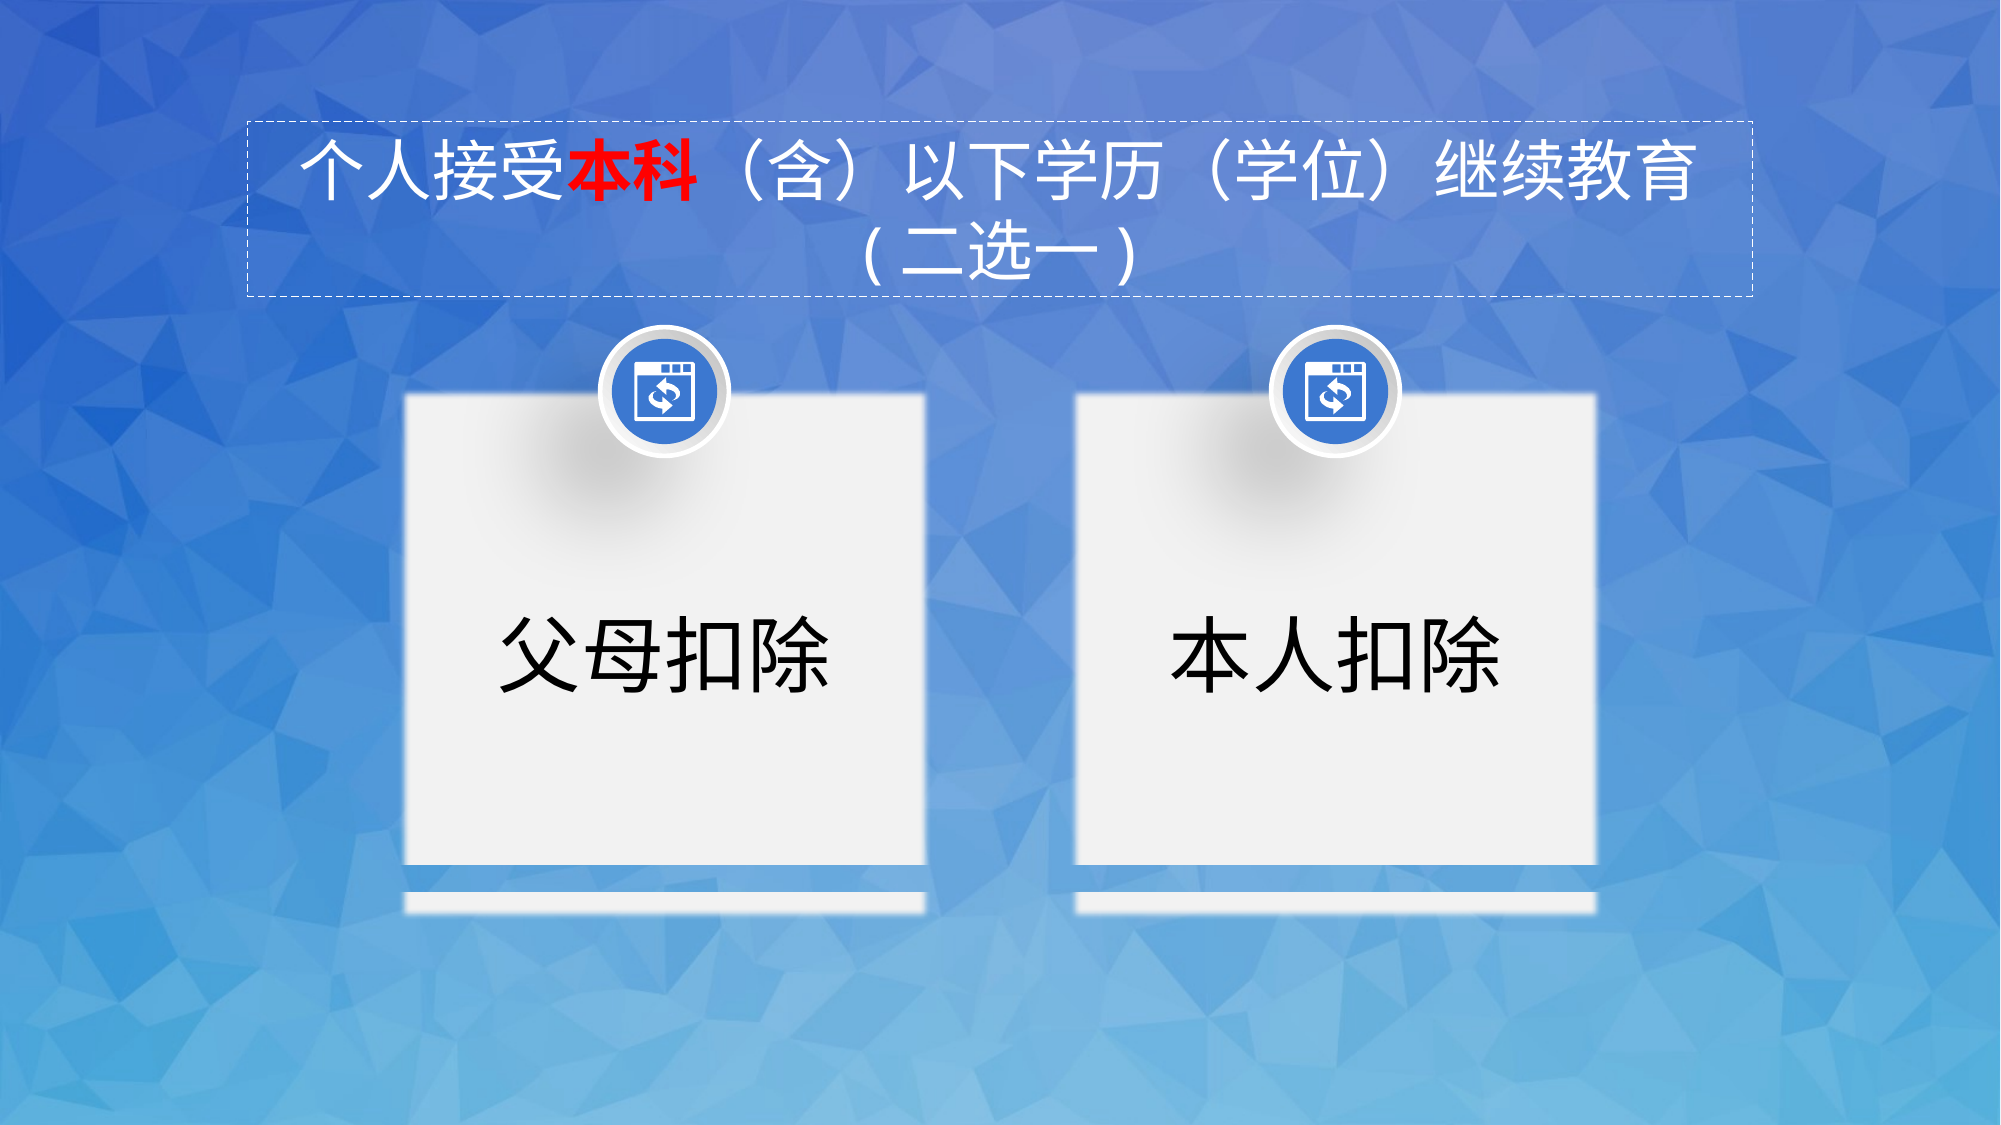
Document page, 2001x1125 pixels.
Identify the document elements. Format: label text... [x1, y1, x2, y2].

text_box 父母扣除 [408, 595, 920, 711]
text_box [1069, 865, 1602, 892]
text_box 本人扣除 [1104, 595, 1567, 711]
text_box [398, 865, 931, 892]
picture [0, 0, 2001, 1125]
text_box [600, 327, 729, 456]
text_box 个人接受本科（含）以下学历（学位）继续教育 (二选一) [247, 121, 1753, 297]
text_box [1080, 398, 1593, 865]
text_box [408, 892, 922, 911]
text_box [408, 397, 922, 865]
text_box [1080, 892, 1593, 911]
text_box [1271, 327, 1400, 456]
